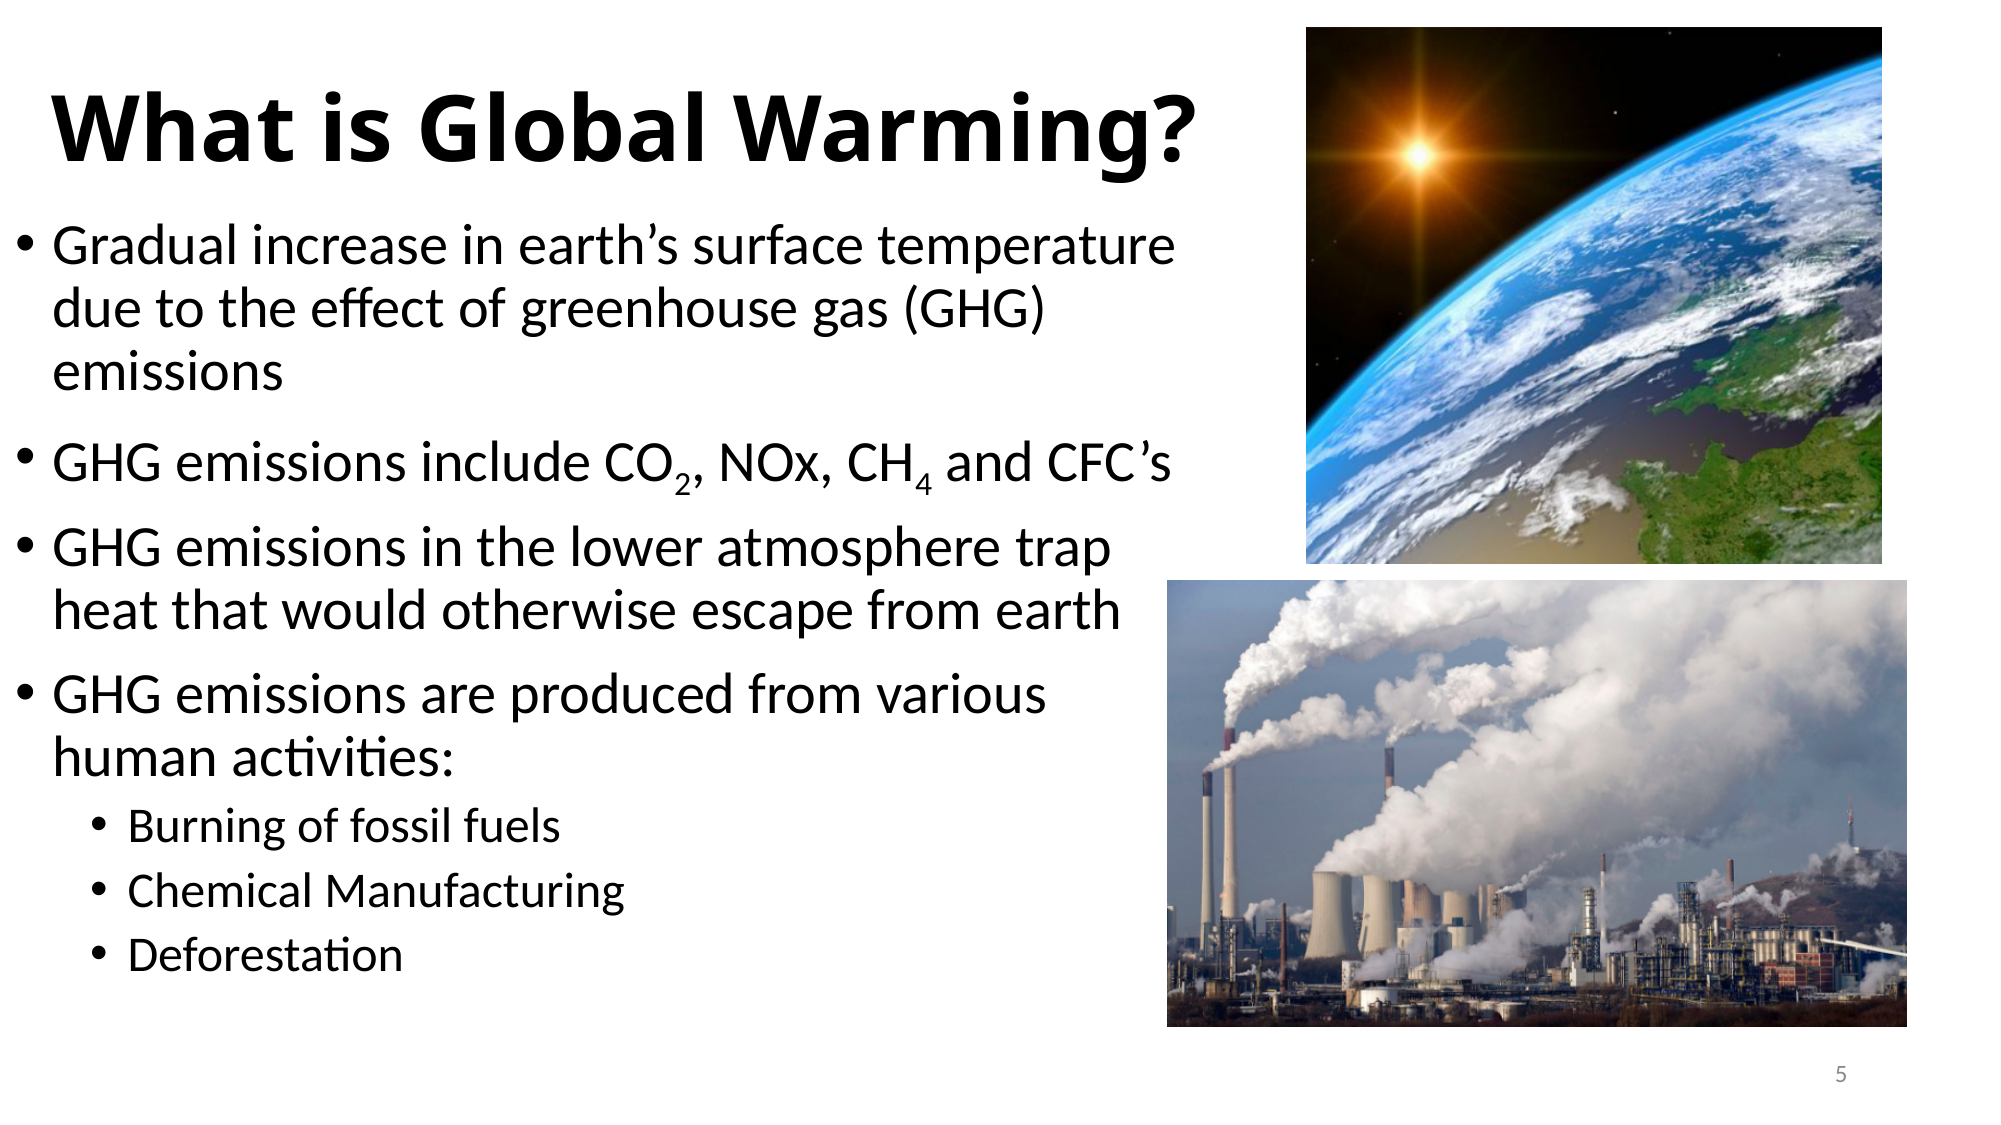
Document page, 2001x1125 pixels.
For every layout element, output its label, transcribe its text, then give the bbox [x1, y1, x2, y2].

picture [1167, 580, 1907, 1027]
slide_number 5 [1412, 1042, 1863, 1103]
title What is Global Warming? [36, 22, 1762, 241]
list Gradual increase in earth’s surface temperature due to the effect of greenhouse gas (GHG) emissions GHG emissions include CO2, NOx, CH4 and CFC’s GHG emissions in the lower atmosphere trap heat that would otherwise escape from earth GHG emissions are produced from various human activities: Burning of fossil fuels Chemical Manufacturing Deforestation [0, 206, 1219, 1125]
picture [1306, 27, 1882, 565]
